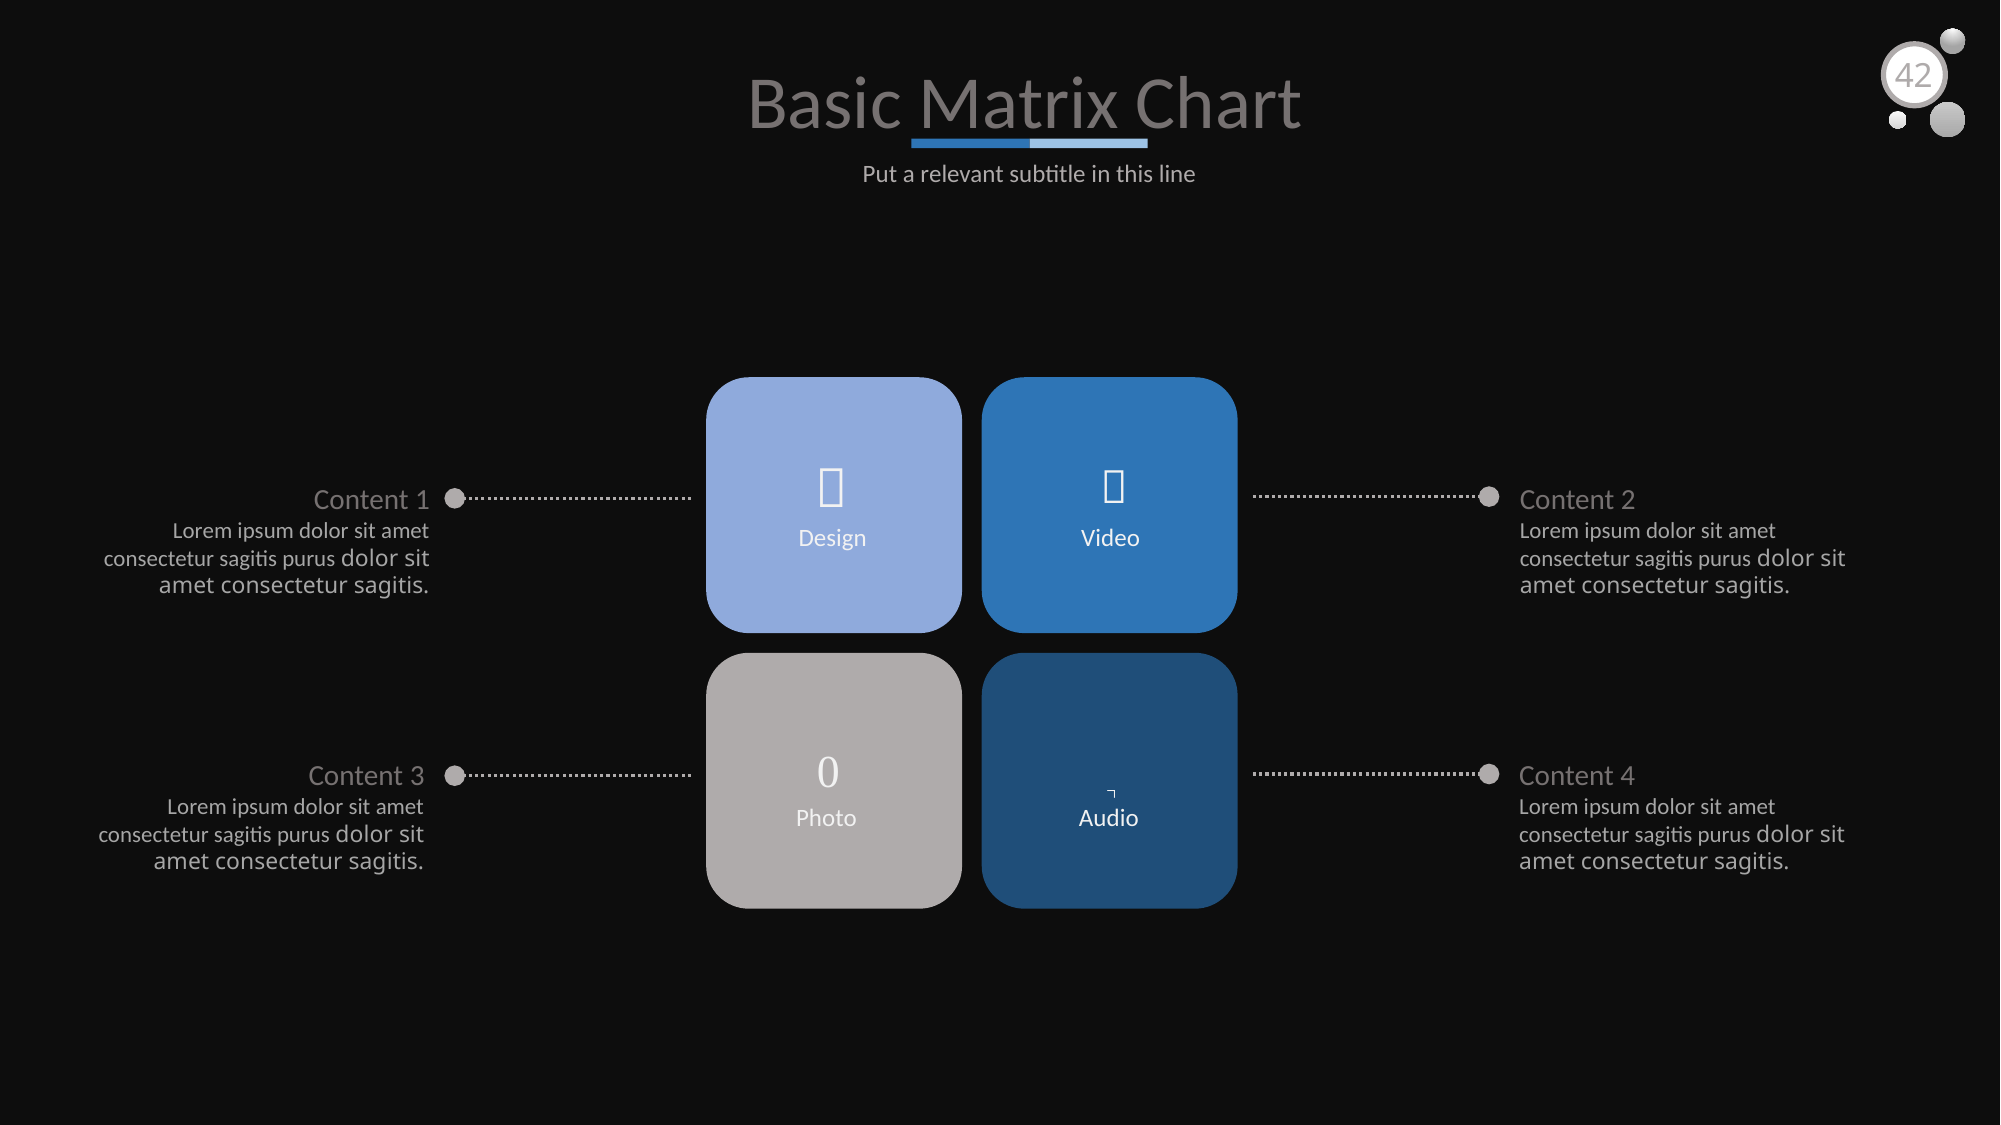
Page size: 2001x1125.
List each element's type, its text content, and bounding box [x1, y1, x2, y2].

text_box [980, 376, 1239, 635]
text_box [1876, 28, 1966, 138]
text_box Content 2 Lorem ipsum dolor sit amet consectetur sagitis purus dolor sit amet consectetur sagitis. [1504, 462, 1862, 617]
text_box Put a relevant subtitle in this line [792, 142, 1267, 202]
text_box Basic Matrix Chart [597, 1, 1454, 152]
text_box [766, 711, 920, 854]
text_box [0, 0, 2000, 1125]
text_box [1049, 711, 1203, 854]
text_box Content 4 Lorem ipsum dolor sit amet consectetur sagitis purus dolor sit amet consectetur sagitis. [1504, 738, 1861, 893]
text_box [705, 376, 964, 635]
text_box Content 1 Lorem ipsum dolor sit amet consectetur sagitis purus dolor sit amet consectetur sagitis. [88, 462, 445, 617]
text_box [980, 651, 1239, 910]
text_box [705, 651, 964, 910]
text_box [911, 138, 1148, 149]
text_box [770, 428, 923, 574]
text_box Content 3 Lorem ipsum dolor sit amet consectetur sagitis purus dolor sit amet consectetur sagitis. [82, 738, 440, 893]
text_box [1052, 422, 1205, 574]
